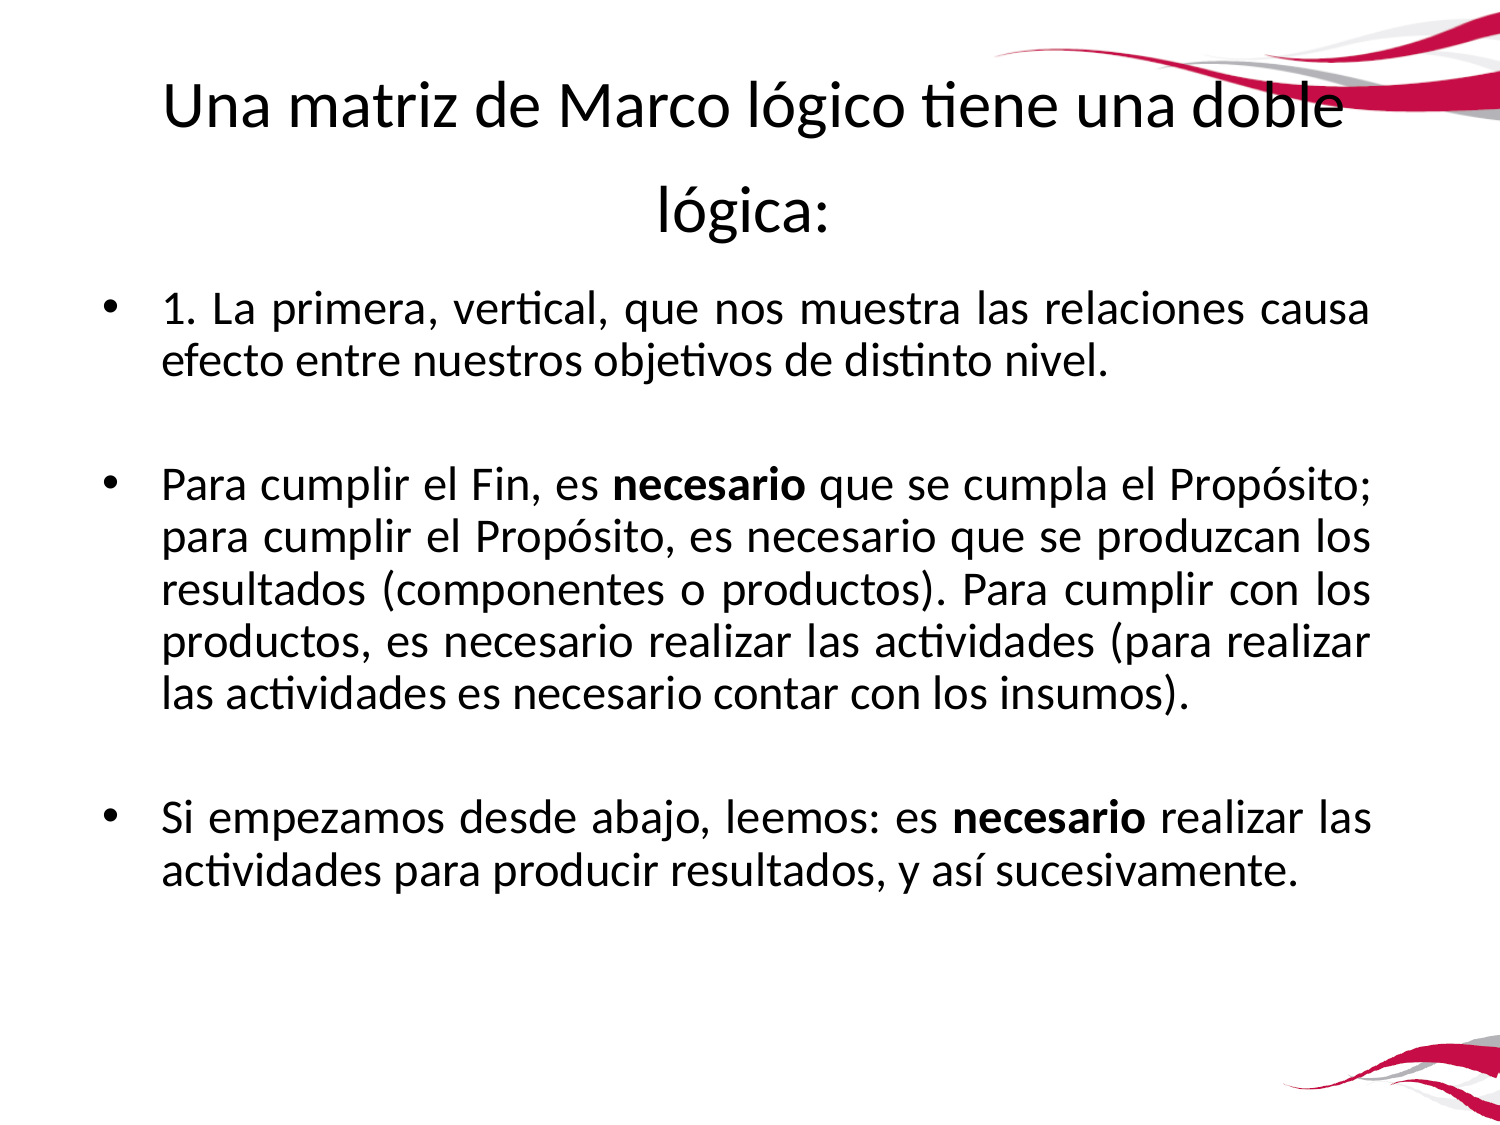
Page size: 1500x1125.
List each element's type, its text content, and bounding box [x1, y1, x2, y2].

text_box 1. La primera, vertical, que nos muestra las relaciones causa efecto entre nuestros objetivos de distinto nivel. Para cumplir el Fin, es necesario que se cumpla el Propósito; para cumplir el Propósito, es necesario que se produzcan los resultados (componentes o productos). Para cumplir con los productos, es necesario realizar las actividades (para realizar las actividades es necesario contar con los insumos). Si empezamos desde abajo, leemos: es necesario realizar las actividades para producir resultados, y así sucesivamente. [87, 274, 1388, 938]
picture [1254, 1022, 1500, 1125]
picture [920, 0, 1500, 140]
text_box Una matriz de Marco lógico tiene una doble lógica: [117, 117, 1393, 305]
